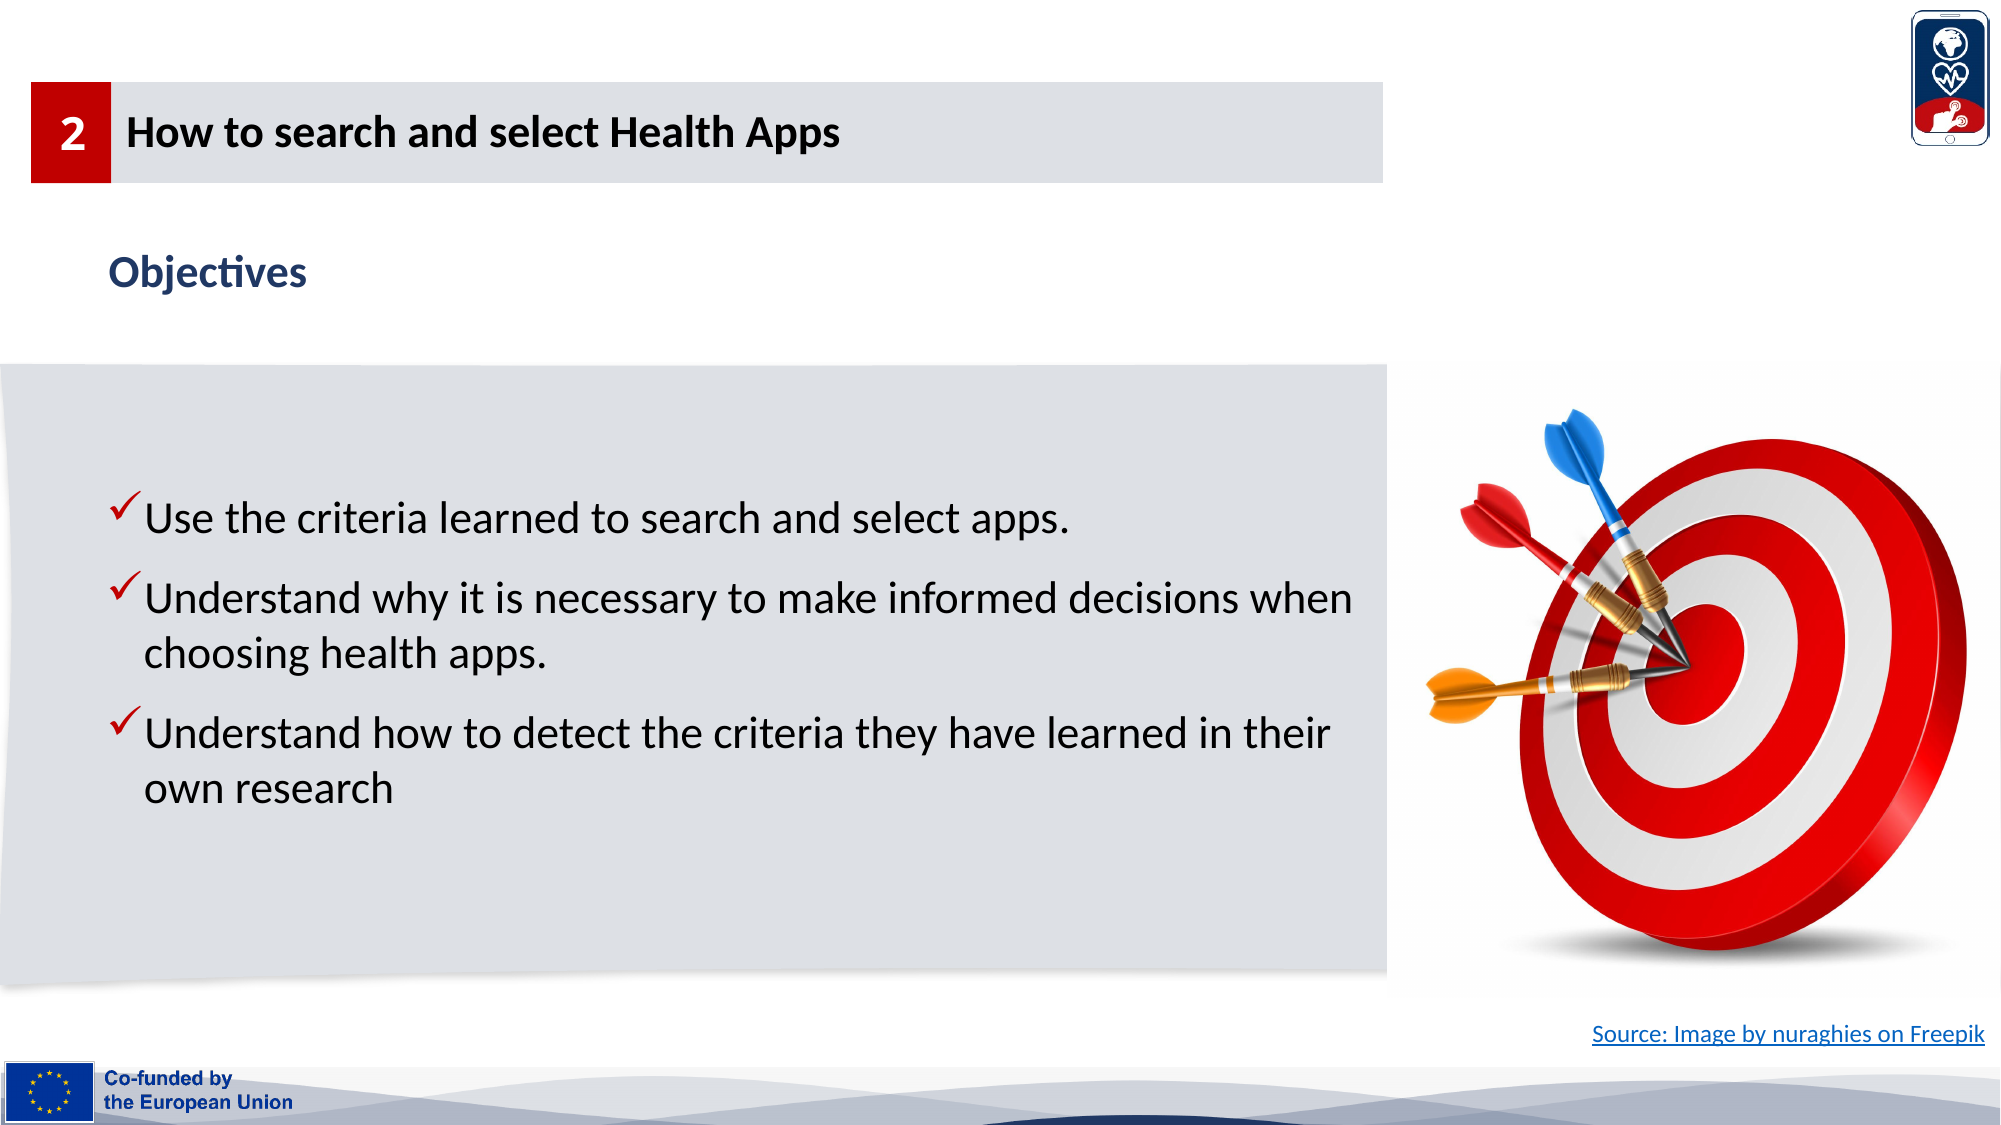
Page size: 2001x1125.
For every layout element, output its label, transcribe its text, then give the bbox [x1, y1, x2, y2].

text_box 2 [45, 96, 114, 167]
title Objectives [93, 221, 1819, 324]
text_box 1 [20, 71, 86, 142]
text_box [30, 81, 112, 184]
list Use the criteria learned to search and select apps. Understand why it is necessary to make informed decisions when choosing health apps. Understand how to detect the criteria they have learned in their own research [91, 480, 1383, 986]
picture [1911, 10, 1990, 146]
picture [0, 1058, 2001, 1125]
text_box Source: Image by nuraghies on Freepik [1363, 1009, 2000, 1055]
picture [1387, 361, 2000, 998]
text_box How to search and select Health Apps [111, 82, 1383, 183]
